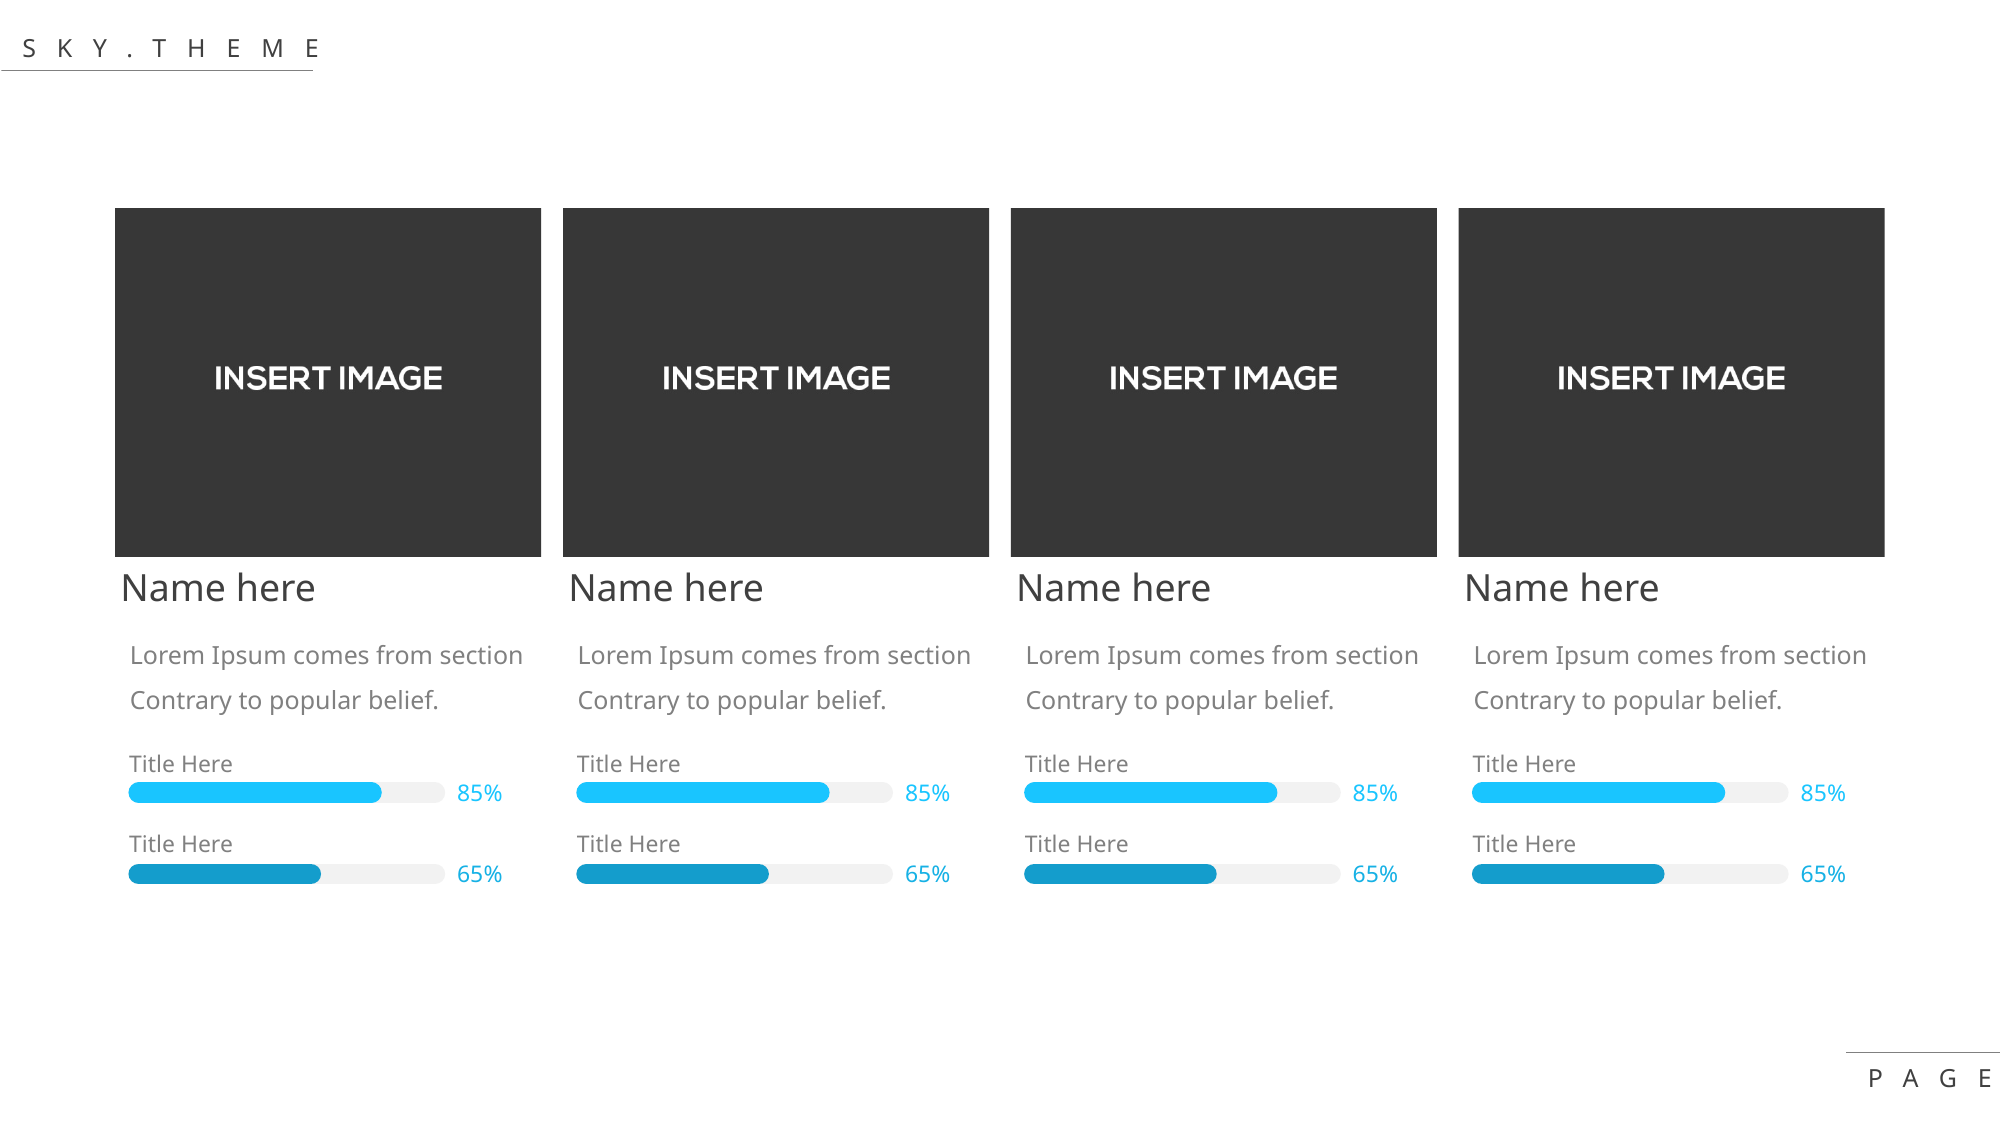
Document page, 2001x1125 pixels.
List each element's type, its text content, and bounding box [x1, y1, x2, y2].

text_box 85% [1337, 771, 1414, 814]
text_box 65% [1337, 852, 1414, 895]
text_box Name here [1449, 556, 1675, 617]
picture [1458, 208, 1885, 557]
text_box Name here [105, 556, 332, 617]
text_box Name here [553, 556, 779, 617]
text_box Lorem Ipsum comes from section Contrary to popular belief. [563, 617, 990, 722]
text_box Lorem Ipsum comes from section Contrary to popular belief. [115, 617, 542, 722]
text_box 65% [442, 852, 518, 895]
text_box Title Here [1010, 742, 1144, 785]
text_box Title Here [1010, 822, 1144, 865]
text_box Title Here [562, 742, 696, 785]
text_box 85% [890, 771, 966, 814]
text_box 85% [442, 771, 518, 814]
text_box Title Here [1457, 822, 1592, 865]
text_box Lorem Ipsum comes from section Contrary to popular belief. [1458, 617, 1885, 722]
picture [1010, 208, 1437, 557]
text_box Title Here [114, 822, 248, 865]
text_box 65% [890, 852, 966, 895]
text_box Name here [1001, 556, 1227, 617]
text_box 65% [1785, 852, 1861, 895]
text_box Title Here [562, 822, 696, 865]
text_box Title Here [1457, 742, 1592, 785]
picture [115, 208, 542, 557]
text_box Title Here [114, 742, 248, 785]
text_box 85% [1785, 771, 1861, 814]
text_box Lorem Ipsum comes from section Contrary to popular belief. [1010, 617, 1437, 722]
picture [562, 208, 990, 557]
